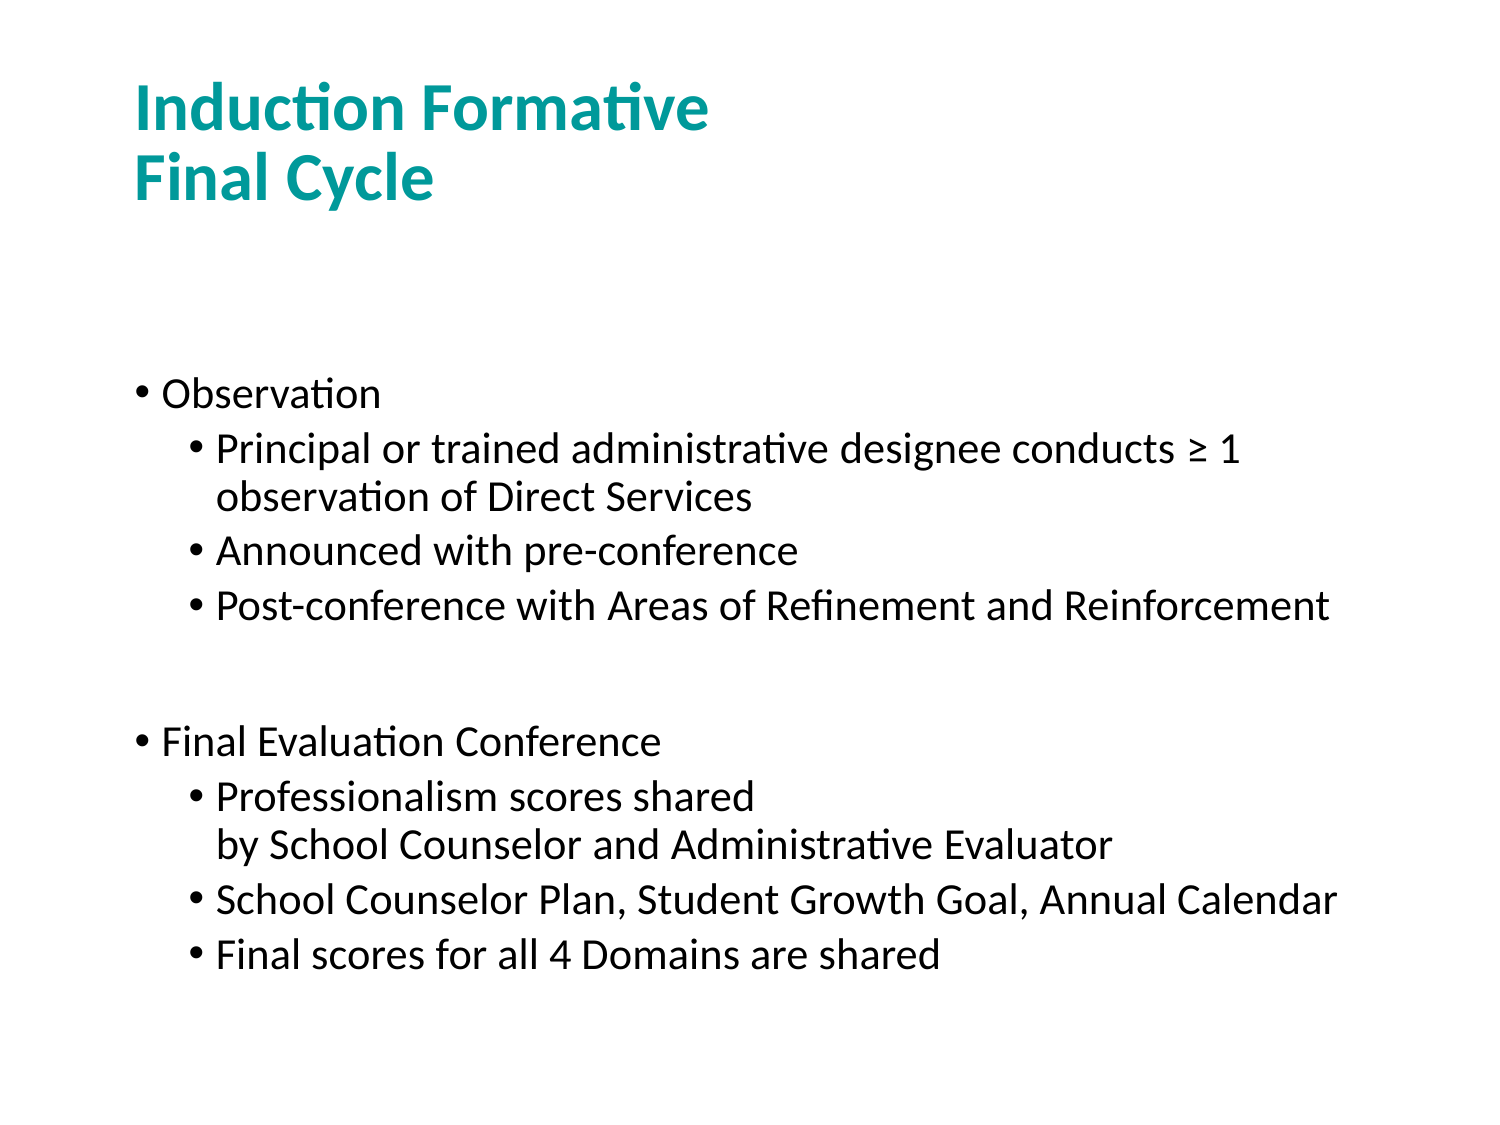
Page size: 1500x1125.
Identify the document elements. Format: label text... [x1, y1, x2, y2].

list Observation Principal or trained administrative designee conducts ≥ 1 observation of Direct Services Announced with pre-conference Post-conference with Areas of Refinement and Reinforcement Final Evaluation Conference Professionalism scores shared by School Counselor and Administrative Evaluator School Counselor Plan, Student Growth Goal, Annual Calendar Final scores for all 4 Domains are shared [134, 253, 1366, 1056]
title Induction Formative Final Cycle [134, 32, 1366, 215]
